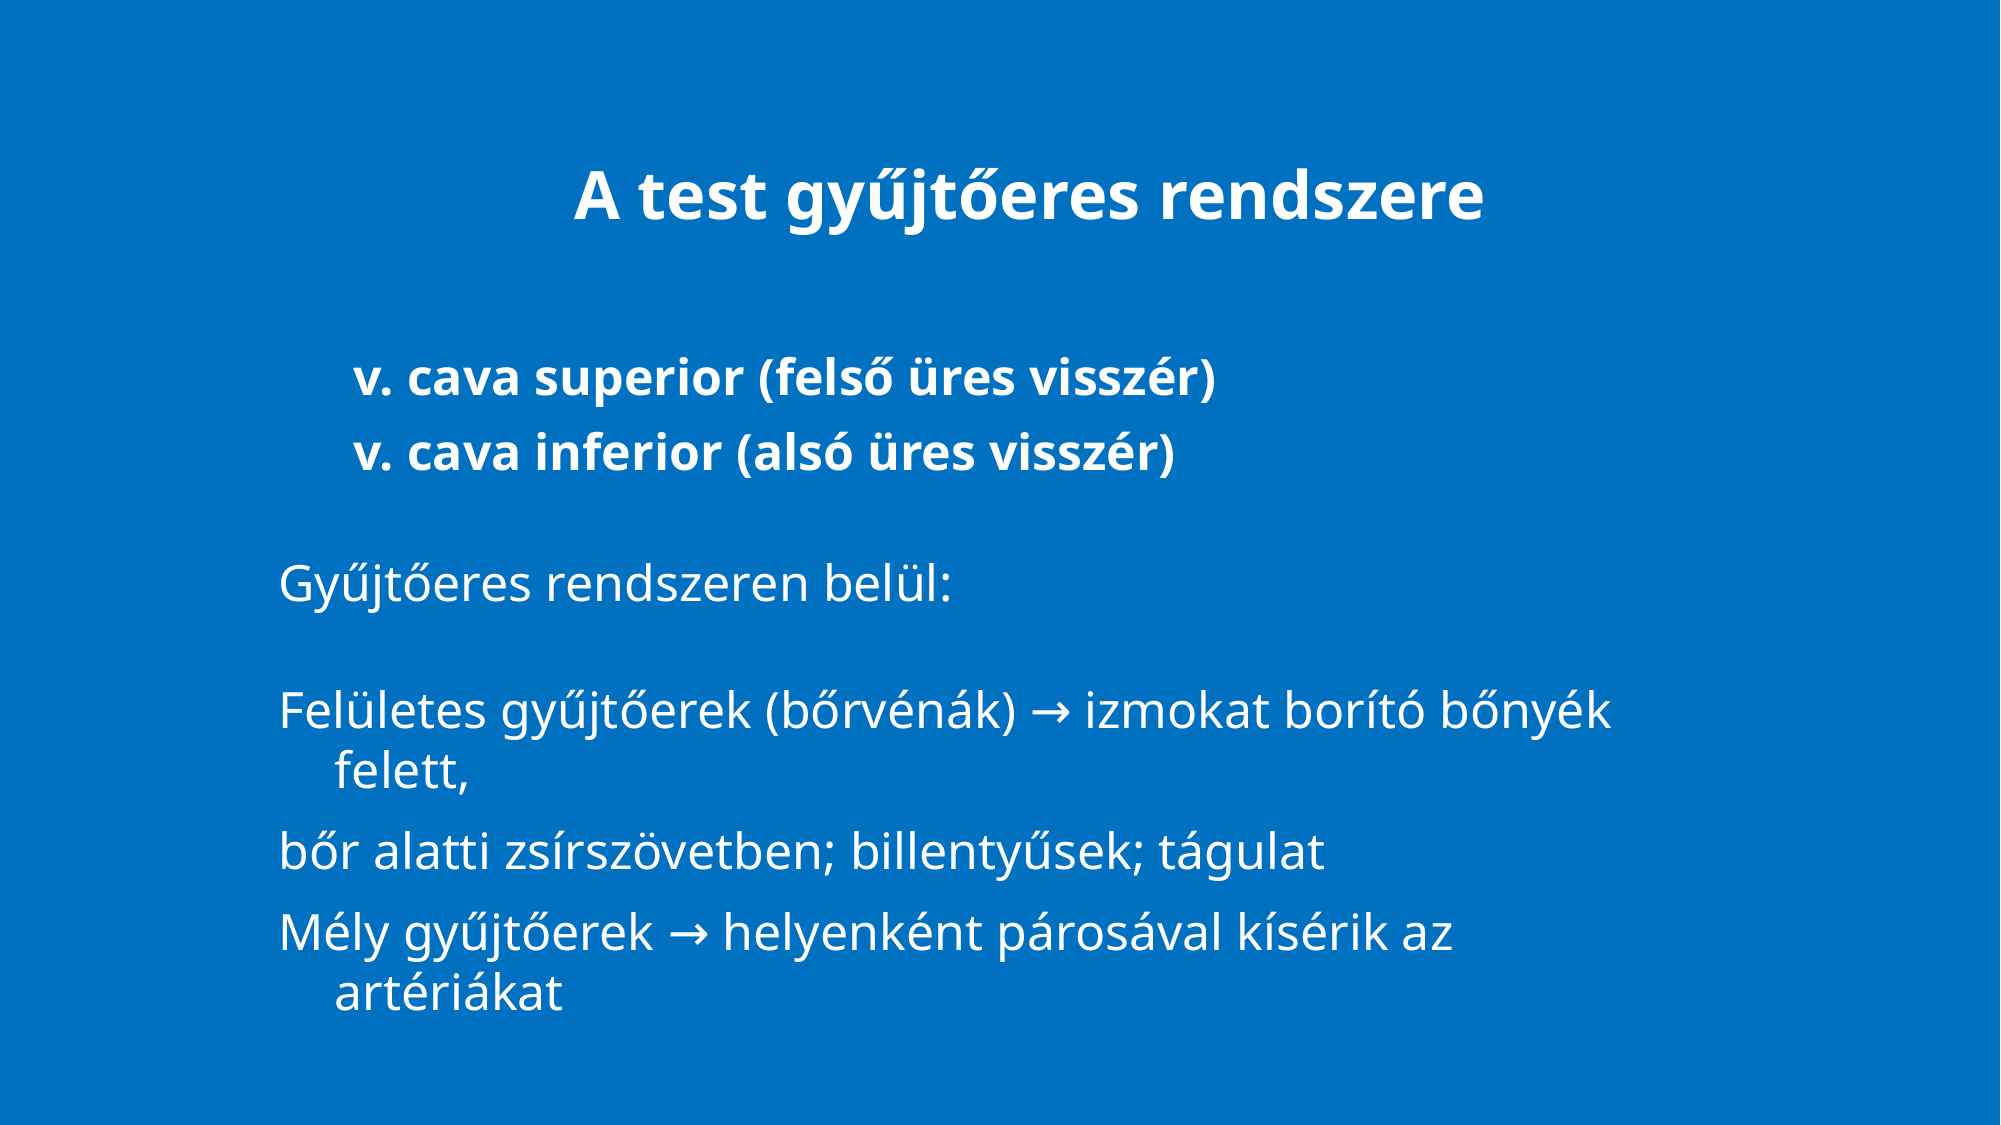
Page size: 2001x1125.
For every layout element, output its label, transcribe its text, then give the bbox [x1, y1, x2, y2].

title A test gyűjtőeres rendszere [559, 147, 1835, 240]
list v. cava superior (felső üres visszér) v. cava inferior (alsó üres visszér) Gyűjtőeres rendszeren belül: Felületes gyűjtőerek (bőrvénák) → izmokat borító bőnyék felett, bőr alatti zsírszövetben; billentyűsek; tágulat Mély gyűjtőerek → helyenként párosával kísérik az artériákat [263, 345, 1662, 1125]
